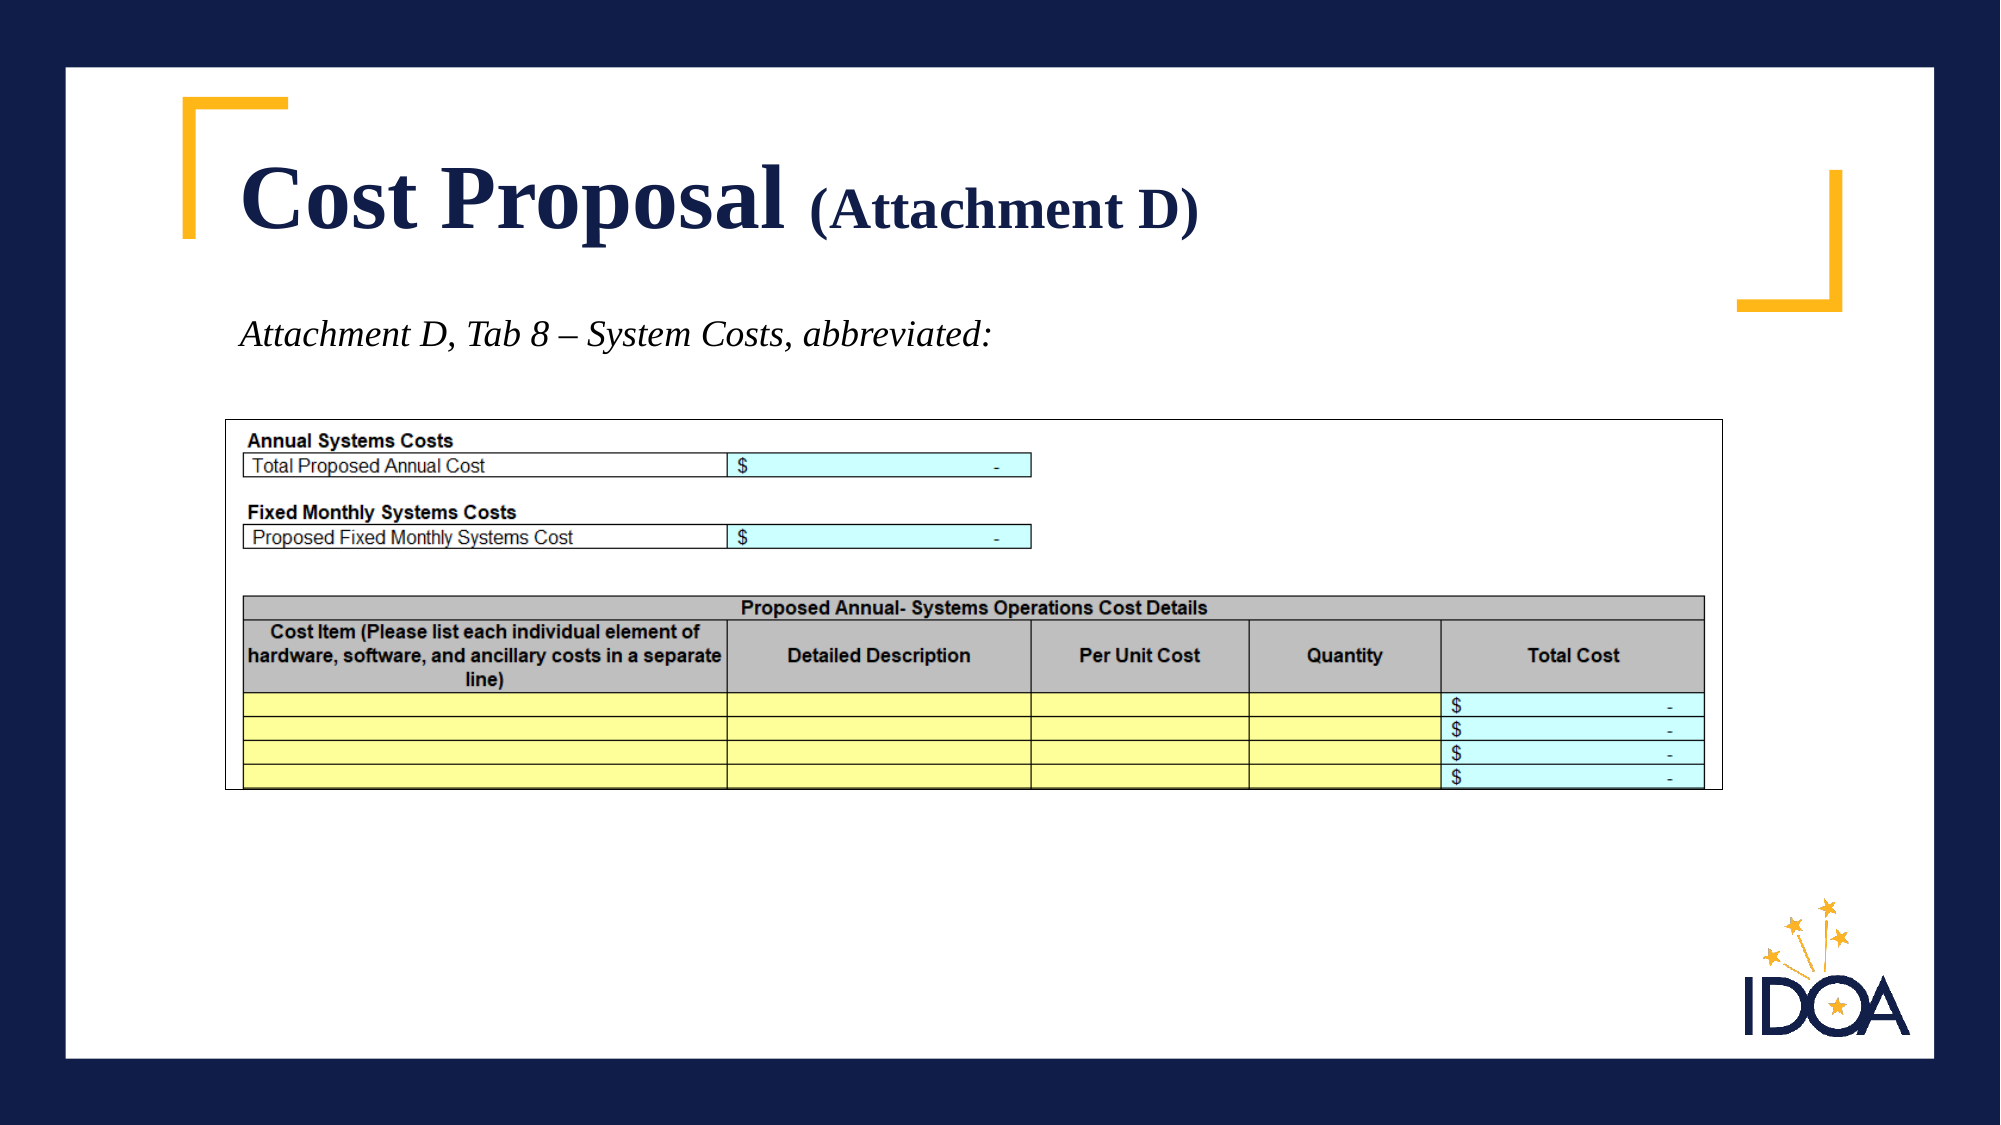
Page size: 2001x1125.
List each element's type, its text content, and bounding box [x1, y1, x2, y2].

title Cost Proposal (Attachment D) [225, 142, 1800, 279]
text_box Attachment D, Tab 8 – System Costs, abbreviated: [225, 299, 1319, 362]
picture [1702, 857, 1959, 1114]
picture [224, 419, 1723, 790]
